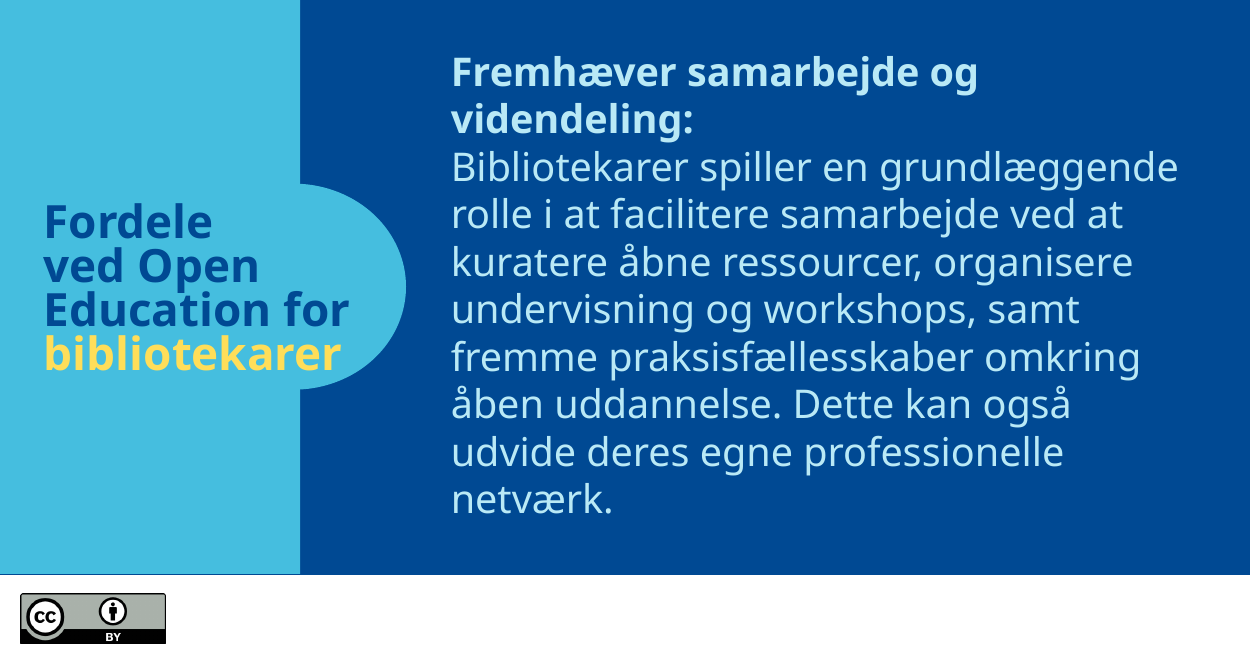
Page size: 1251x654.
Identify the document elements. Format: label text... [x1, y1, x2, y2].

text_box Fremhæver samarbejde og videndeling: Bibliotekarer spiller en grundlæggende rolle i at facilitere samarbejde ved at kuratere åbne ressourcer, organisere undervisning og workshops, samt fremme praksisfællesskaber omkring åben uddannelse. Dette kan også udvide deres egne professionelle netværk. [438, 34, 1201, 534]
text_box [0, 582, 1250, 654]
text_box [0, 0, 301, 574]
text_box Fordele ved Open Education for bibliotekarer [31, 191, 373, 392]
text_box [373, 213, 407, 360]
picture [20, 592, 166, 645]
text_box [252, 183, 336, 191]
